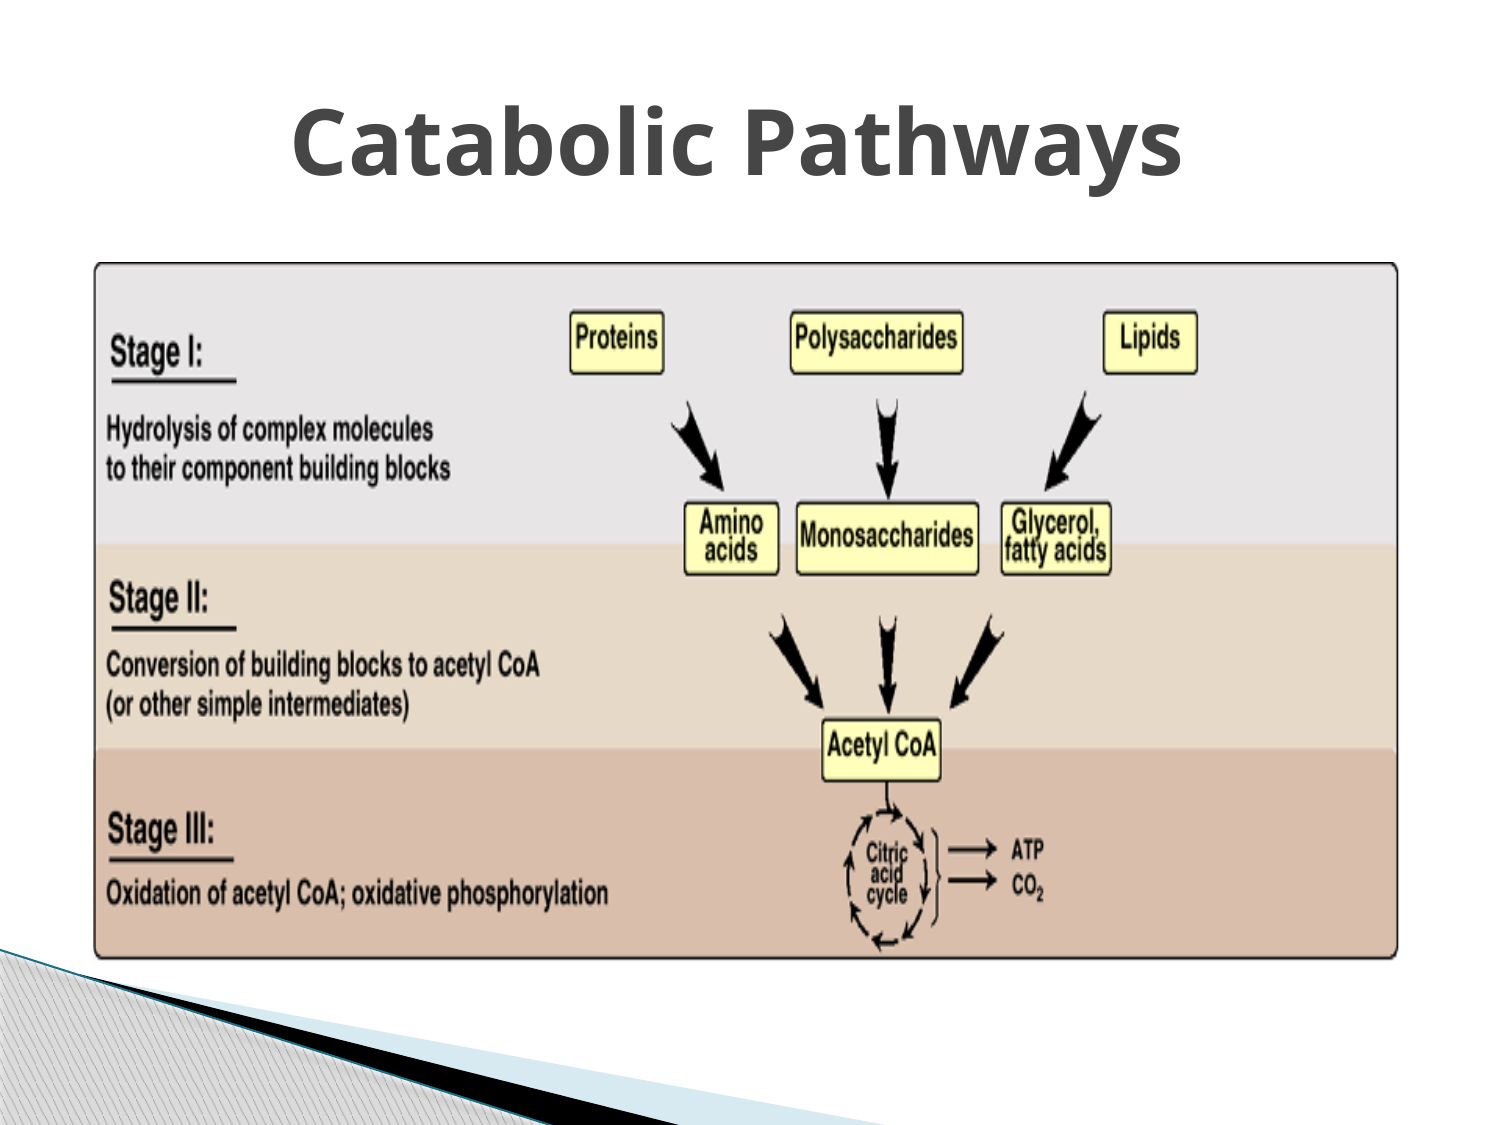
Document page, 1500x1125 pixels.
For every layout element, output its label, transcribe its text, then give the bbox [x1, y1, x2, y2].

picture [93, 262, 1401, 963]
title Catabolic Pathways [62, 45, 1413, 233]
